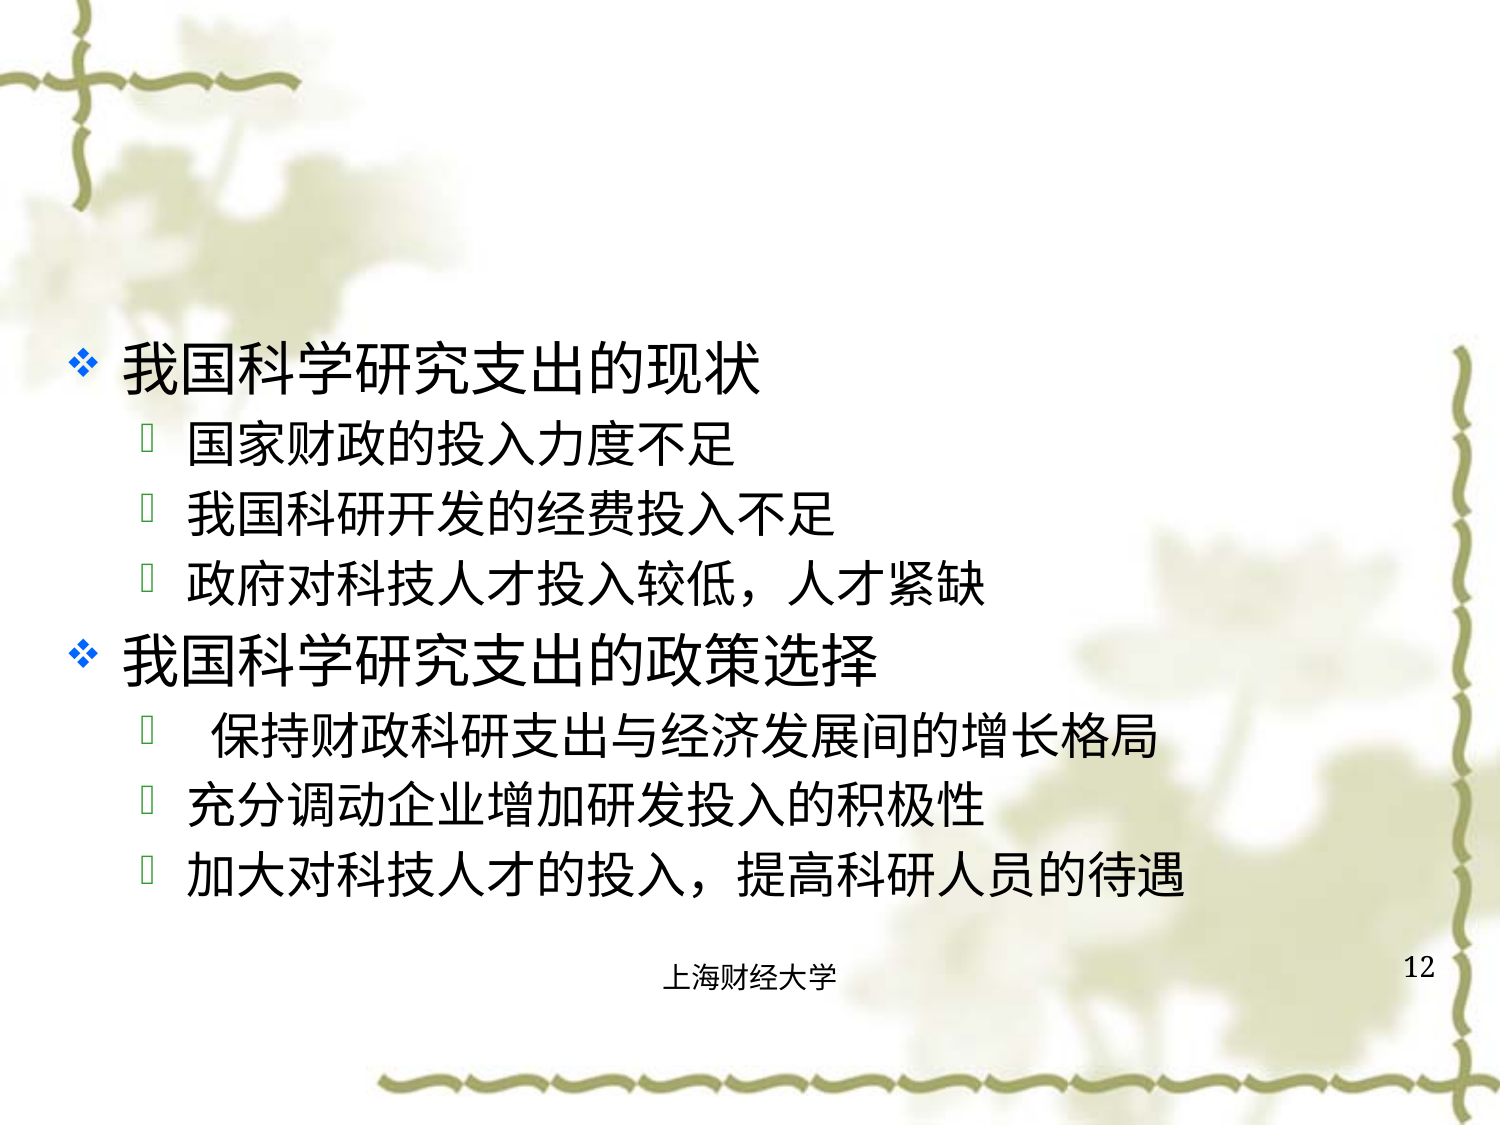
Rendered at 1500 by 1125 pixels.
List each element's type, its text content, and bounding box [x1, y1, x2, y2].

footer 上海财经大学 [512, 952, 988, 1066]
picture [0, 0, 1500, 1125]
slide_number 12 [1074, 940, 1451, 1066]
list 我国科学研究支出的现状 国家财政的投入力度不足 我国科研开发的经费投入不足 政府对科技人才投入较低，人才紧缺 我国科学研究支出的政策选择 保持财政科研支出与经济发展间的增长格局 充分调动企业增加研发投入的积极性 加大对科技人才的投入，提高科研人员的待遇 [49, 324, 1452, 963]
